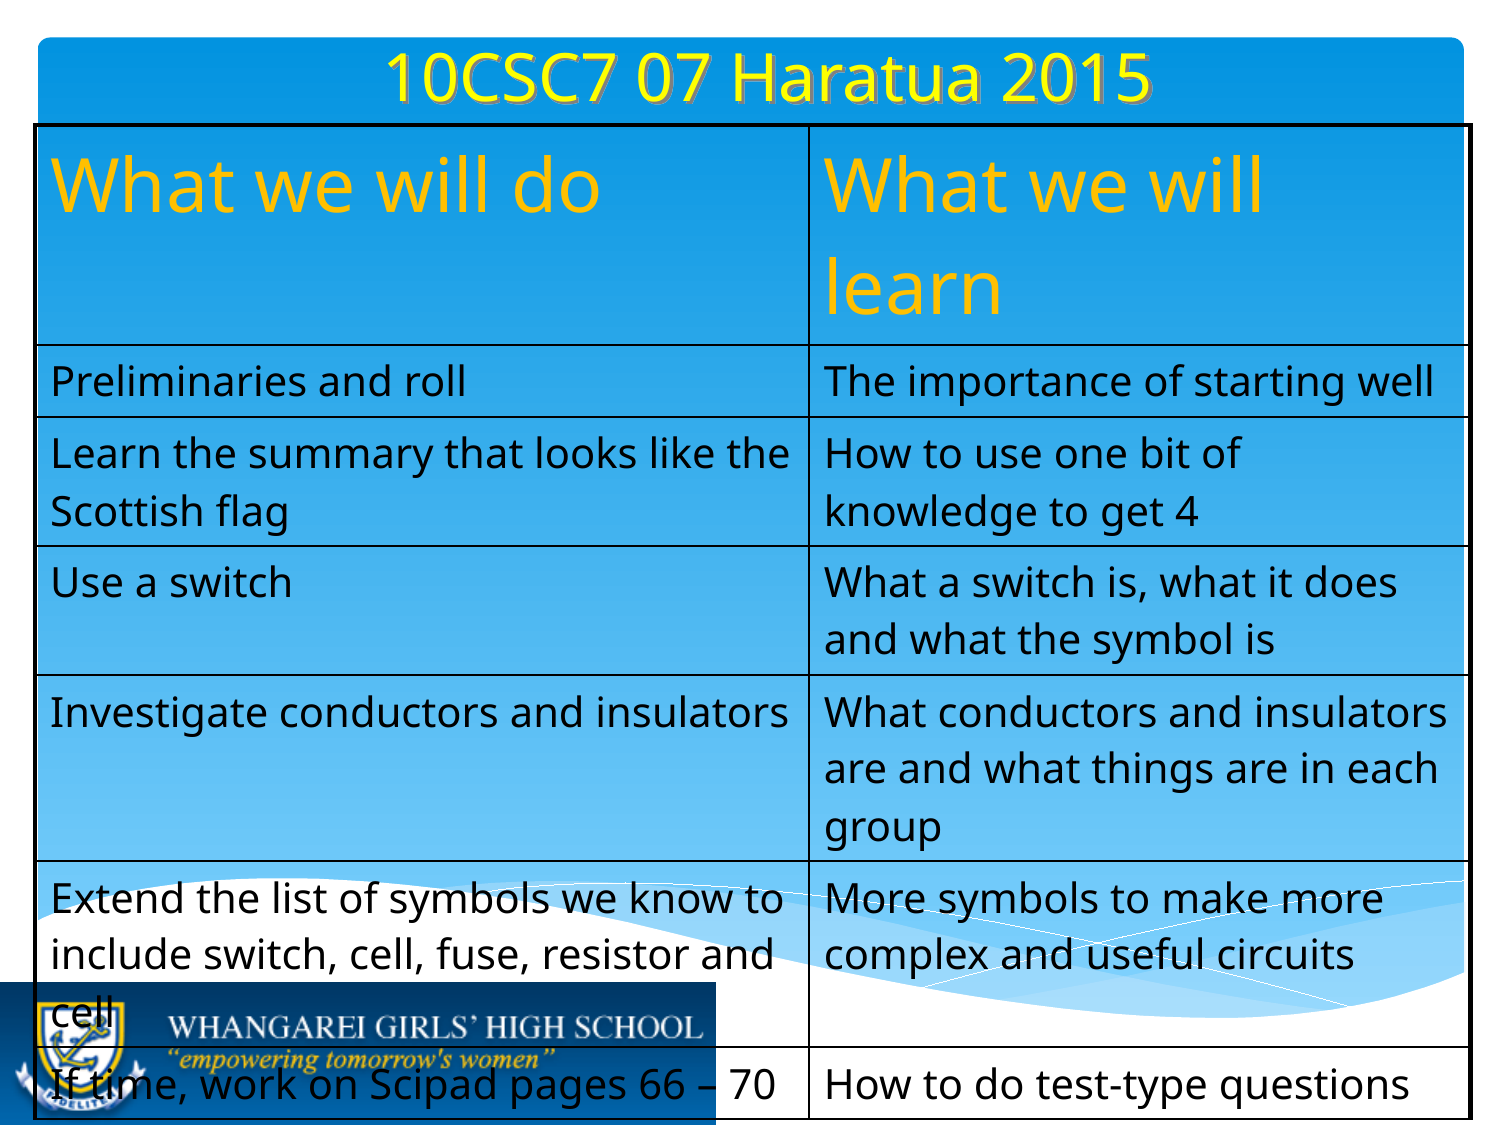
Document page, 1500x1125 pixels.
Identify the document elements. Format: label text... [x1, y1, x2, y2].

table_cell More symbols to make more complex and useful circuits [810, 862, 1468, 1046]
text_box 10CSC7 07 Haratua 2015 [162, 24, 1375, 123]
table_cell How to use one bit of knowledge to get 4 [810, 418, 1468, 545]
table_header What we will learn [810, 127, 1468, 344]
table_header What we will do [37, 127, 808, 344]
table_cell Use a switch [37, 547, 808, 674]
table_cell The importance of starting well [810, 346, 1468, 416]
picture [0, 982, 716, 1125]
table_cell How to do test-type questions [810, 1048, 1468, 1118]
table_cell Learn the summary that looks like the Scottish flag [37, 418, 808, 545]
table_cell Investigate conductors and insulators [37, 676, 808, 860]
table_cell If time, work on Scipad pages 66 – 70 [721, 1048, 808, 1118]
table_cell What a switch is, what it does and what the symbol is [810, 547, 1468, 674]
table_cell What conductors and insulators are and what things are in each group [810, 676, 1468, 860]
table_cell Extend the list of symbols we know to include switch, cell, fuse, resistor and cell [37, 862, 808, 1046]
table_cell Preliminaries and roll [37, 346, 808, 416]
